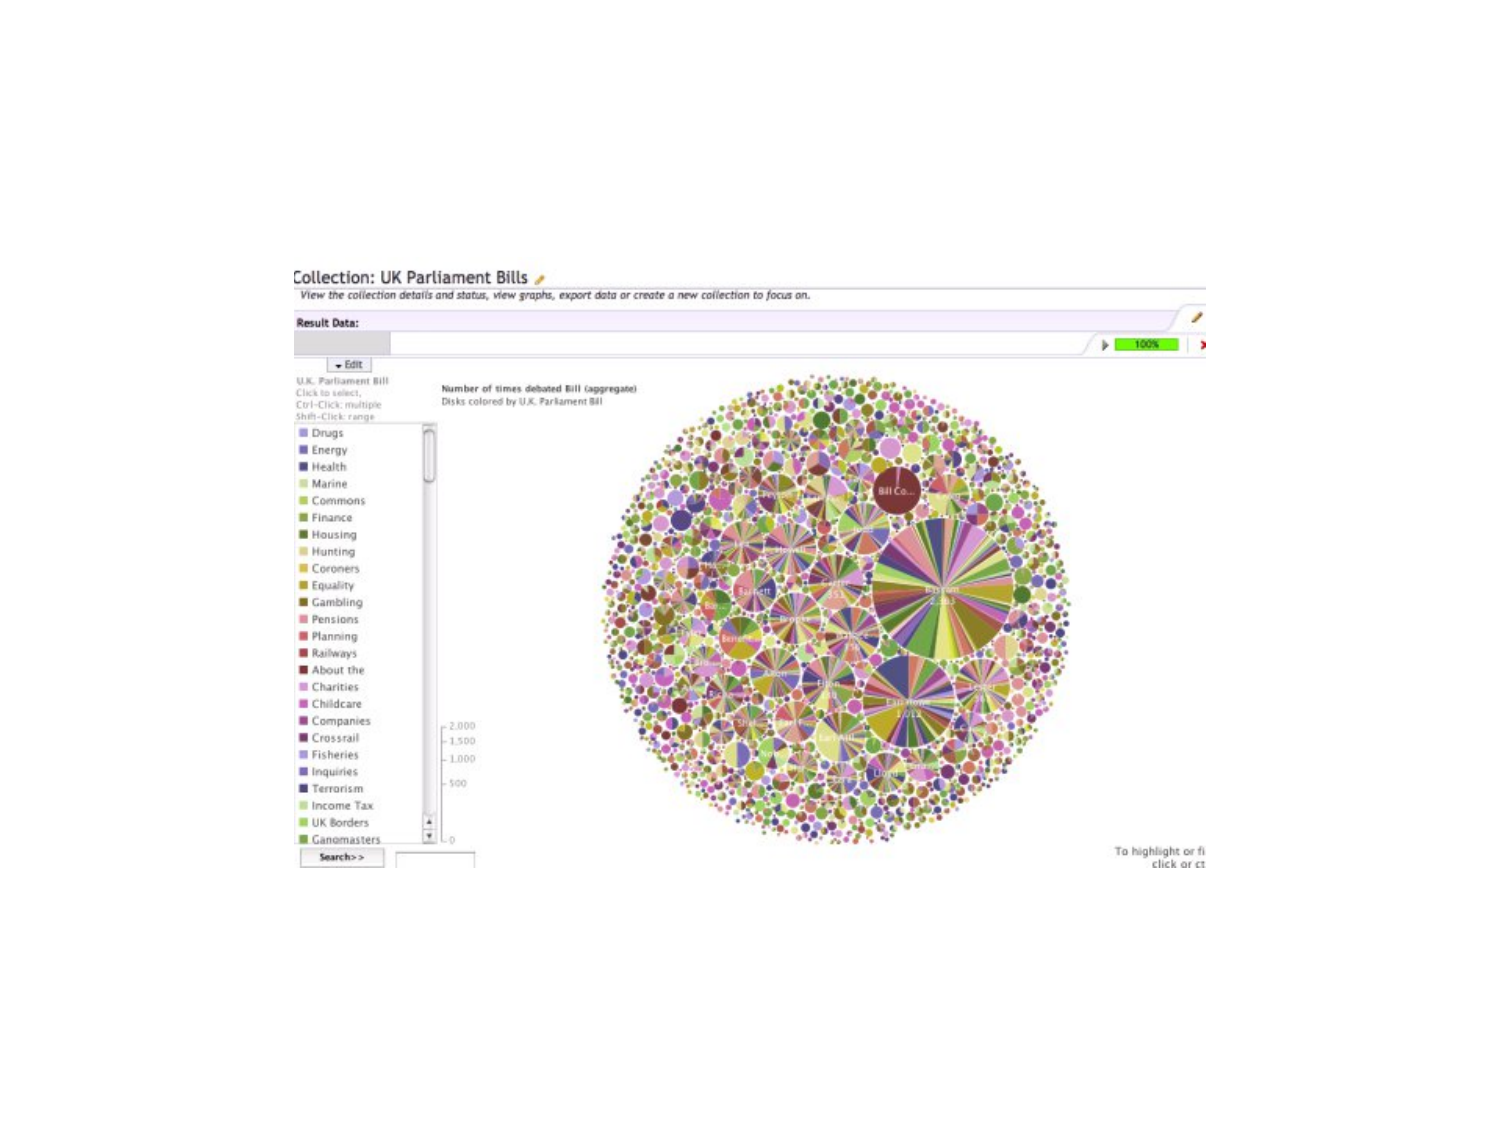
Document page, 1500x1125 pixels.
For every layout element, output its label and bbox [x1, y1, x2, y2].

picture [294, 257, 1206, 868]
